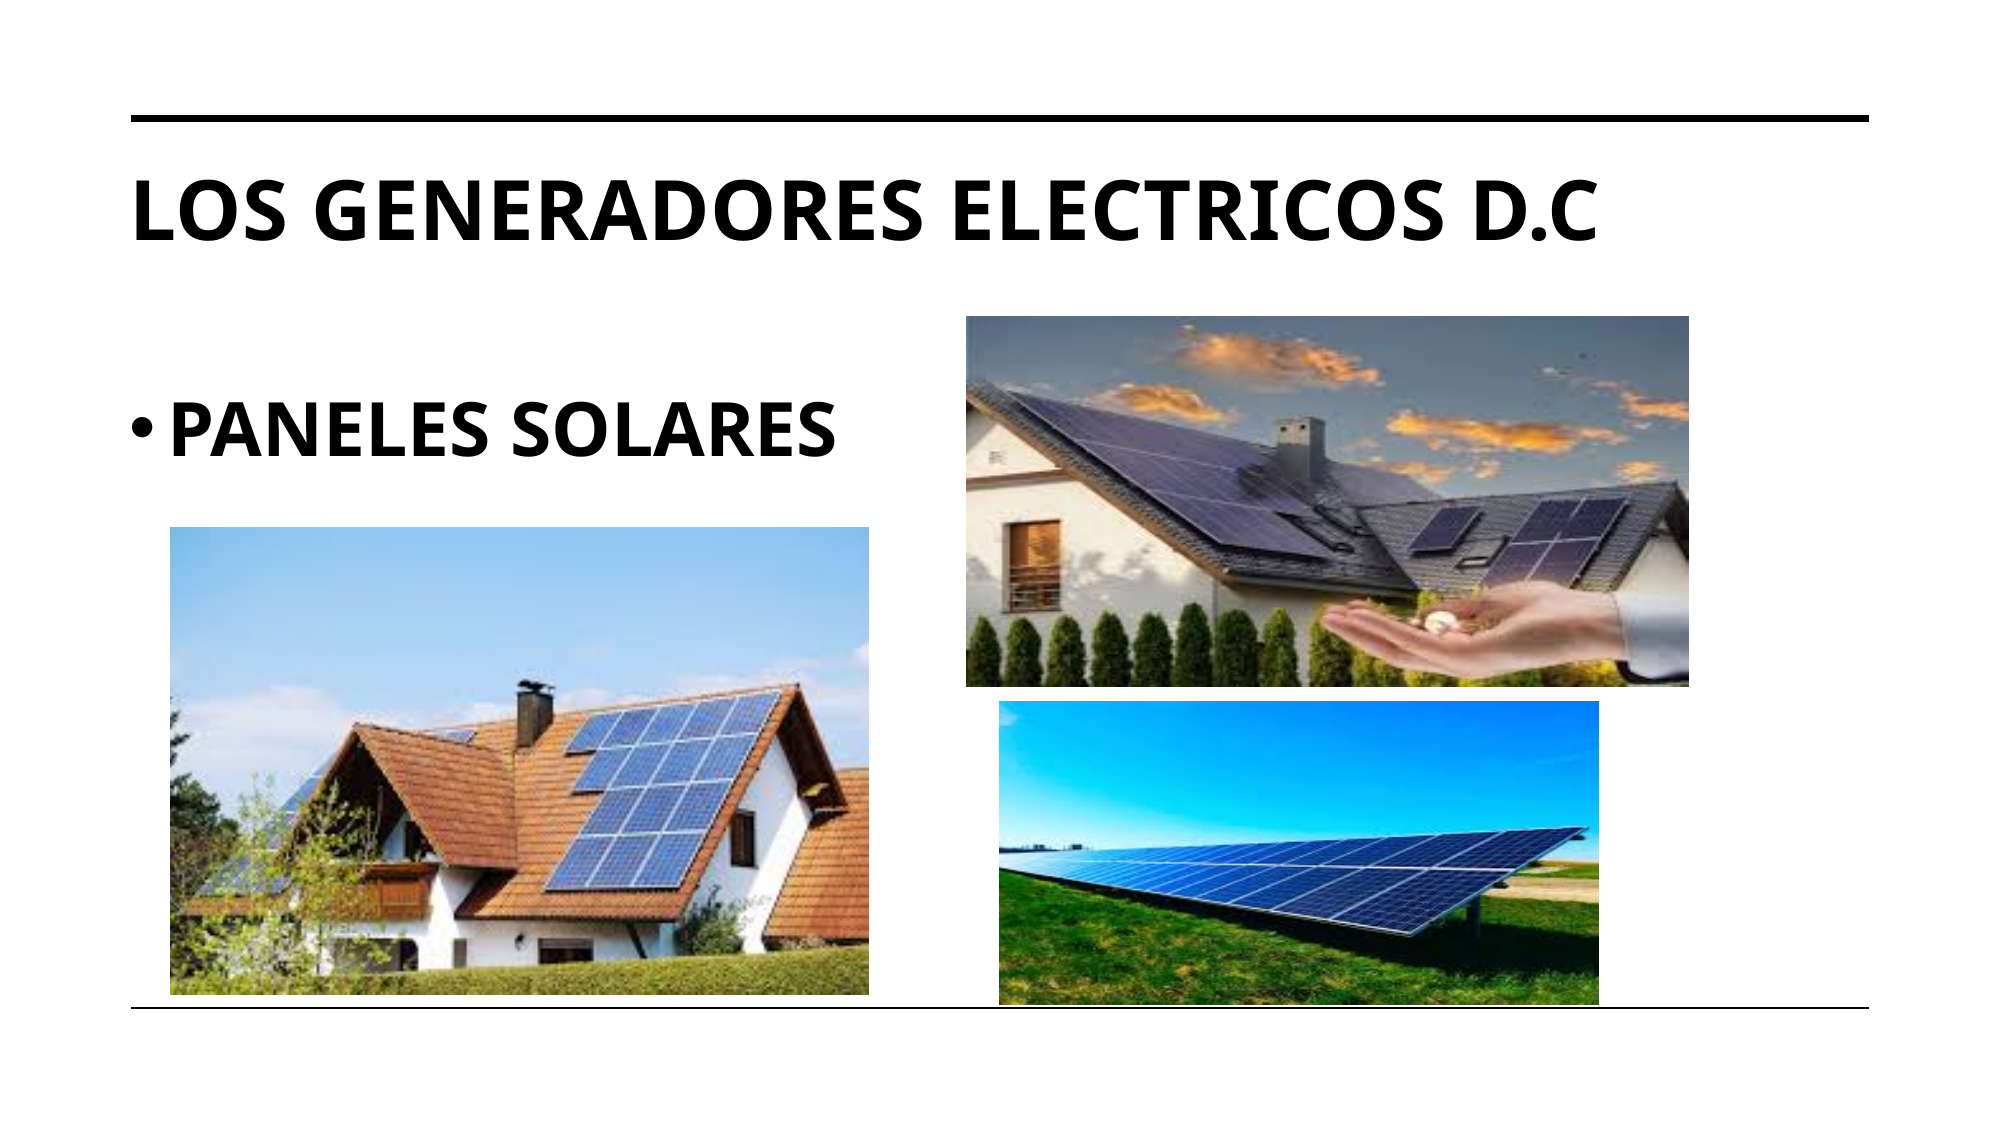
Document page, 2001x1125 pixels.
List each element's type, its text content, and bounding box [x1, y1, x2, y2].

picture [170, 527, 869, 995]
picture [966, 316, 1689, 687]
title LOS GENERADORES ELECTRICOS D.C [114, 149, 1869, 364]
list PANELES SOLARES [114, 364, 1869, 978]
picture [999, 701, 1599, 1005]
picture [1200, 701, 1599, 776]
